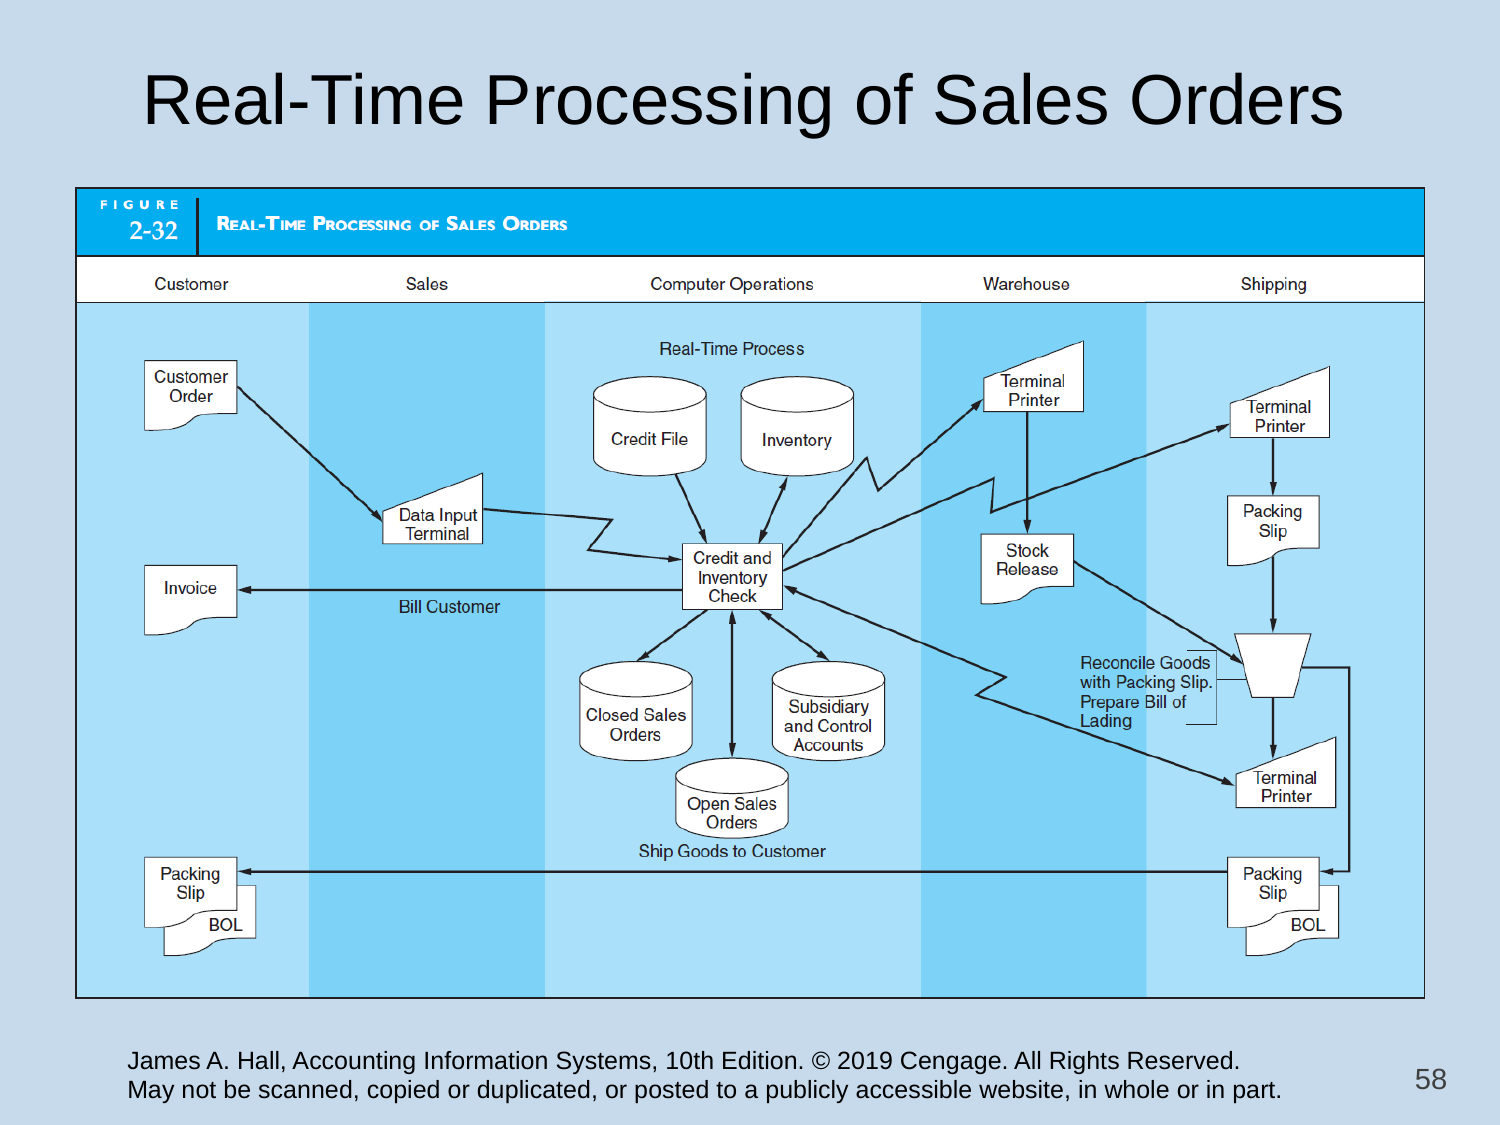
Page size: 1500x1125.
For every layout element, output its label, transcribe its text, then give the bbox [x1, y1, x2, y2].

title Real-Time Processing of Sales Orders [69, 62, 1420, 188]
slide_number 58 [1400, 1052, 1488, 1113]
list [74, 187, 1425, 999]
